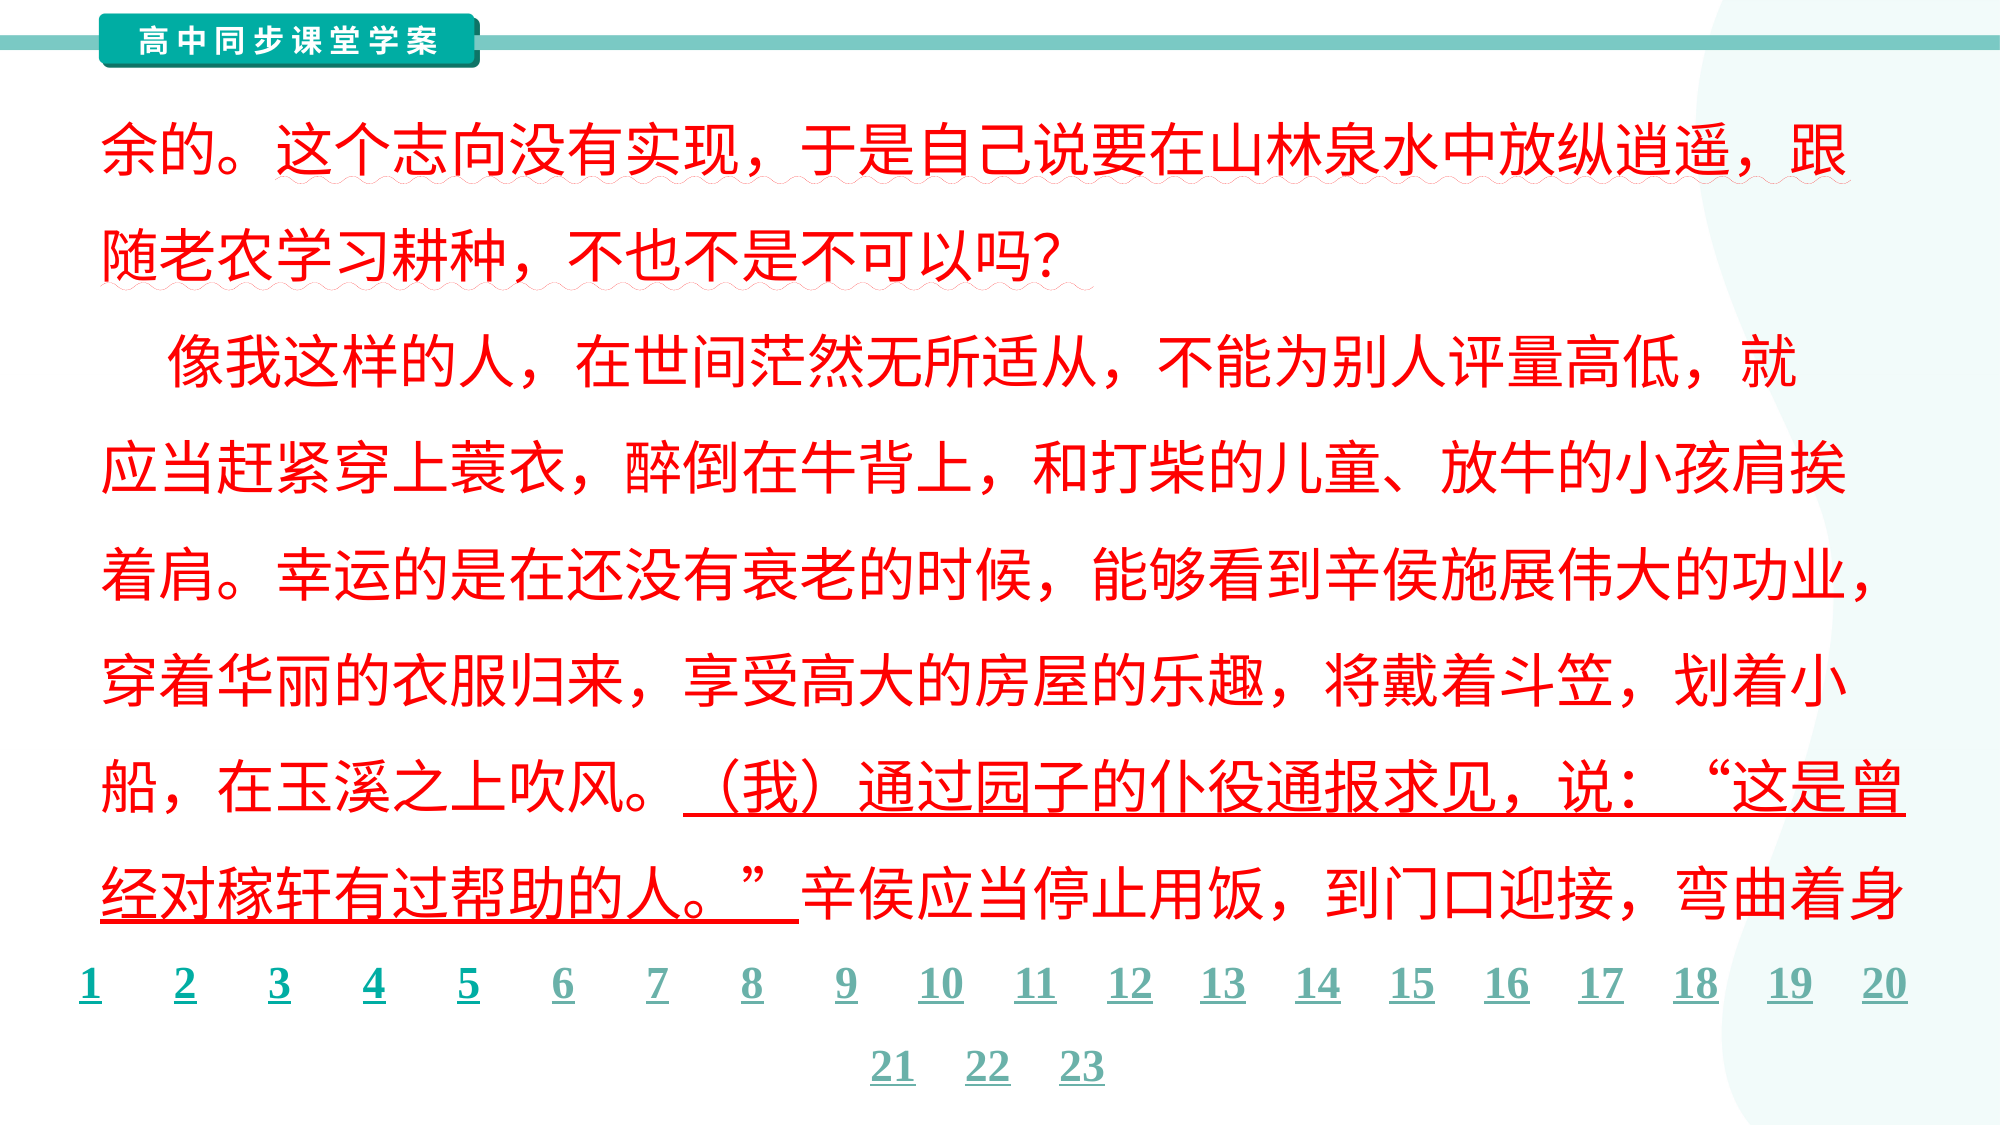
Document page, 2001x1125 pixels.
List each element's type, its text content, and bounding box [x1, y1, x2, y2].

picture [0, 0, 2000, 1125]
text_box 余的。这个志向没有实现，于是自己说要在山林泉水中放纵逍遥，跟 随老农学习耕种，不也不是不可以吗？ 像我这样的人，在世间茫然无所适从，不能为别人评量高低，就 应当赶紧穿上蓑衣，醉倒在牛背上，和打柴的儿童、放牛的小孩肩挨 着肩。幸运的是在还没有衰老的时候，能够看到辛侯施展伟大的功业， 穿着华丽的衣服归来，享受高大的房屋的乐趣，将戴着斗笠，划着小 船，在玉溪之上吹风。（我）通过园子的仆役通报求见，说：“这是曾 经对稼轩有过帮助的人。”辛侯应当停止用饭，到门口迎接，弯曲着身 [100, 76, 1899, 927]
